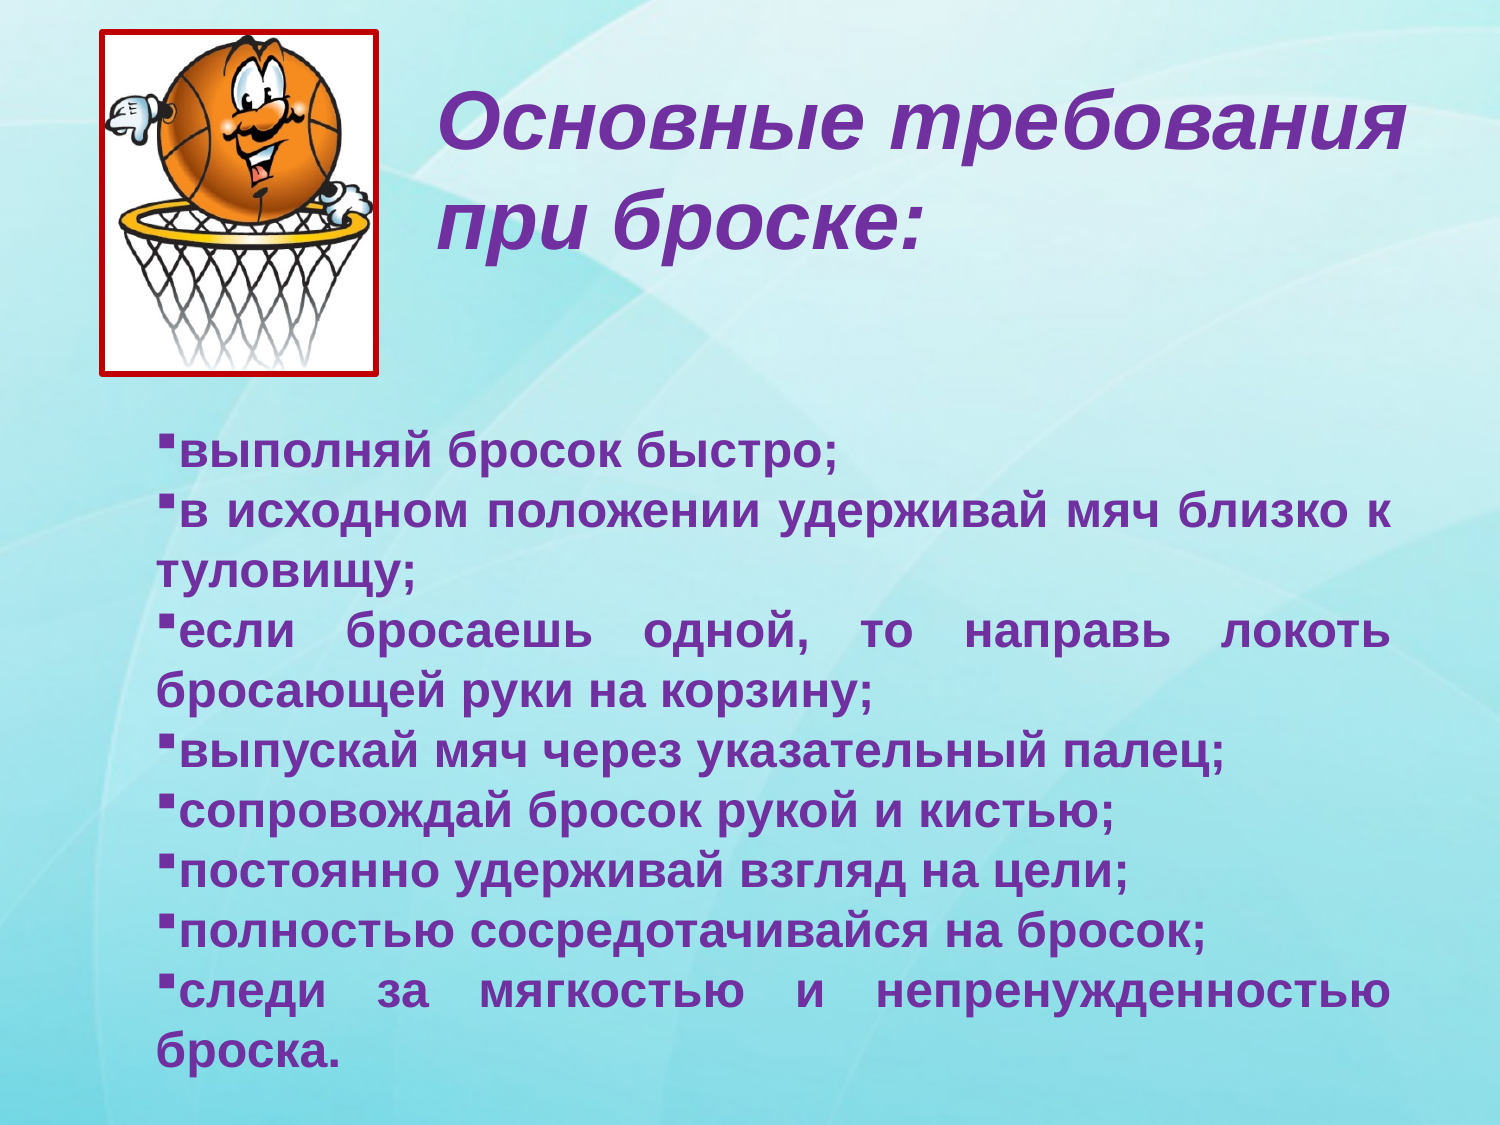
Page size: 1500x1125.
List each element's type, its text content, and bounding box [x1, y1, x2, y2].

text_box Основные требования при броске: [421, 58, 1465, 274]
picture [0, 0, 1500, 1125]
text_box выполняй бросок быстро; в исходном положении удерживай мяч близко к туловищу; если бросаешь одной, то направь локоть бросающей руки на корзину; выпускай мяч через указательный палец; сопровождай бросок рукой и кистью; постоянно удерживай взгляд на цели; полностью сосредотачивайся на бросок; следи за мягкостью и непренужденностью броска. [140, 410, 1407, 1085]
